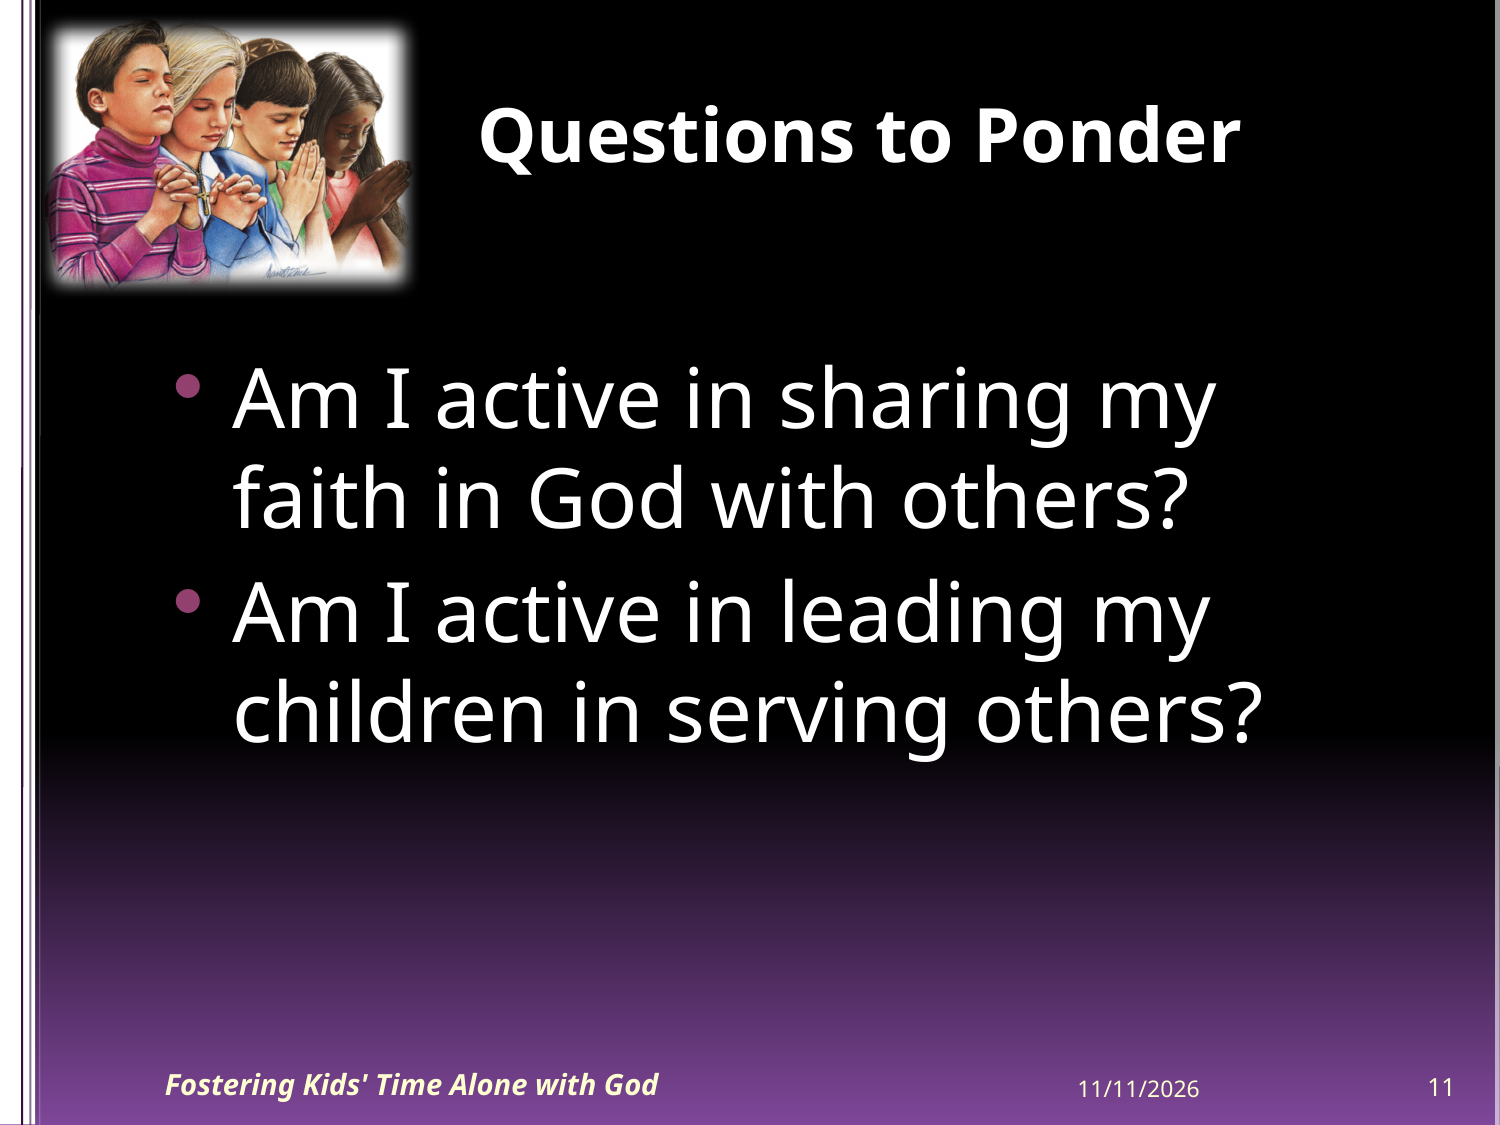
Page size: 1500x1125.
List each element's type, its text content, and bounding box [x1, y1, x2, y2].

footer Fostering Kids' Time Alone with God [150, 1053, 1063, 1114]
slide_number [1063, 1053, 1412, 1114]
picture [48, 23, 411, 289]
title Questions to Ponder [462, 37, 1450, 229]
slide_number 11 [1412, 1053, 1488, 1114]
list Am I active in sharing my faith in God with others? Am I active in leading my children in serving others? [150, 337, 1425, 1053]
